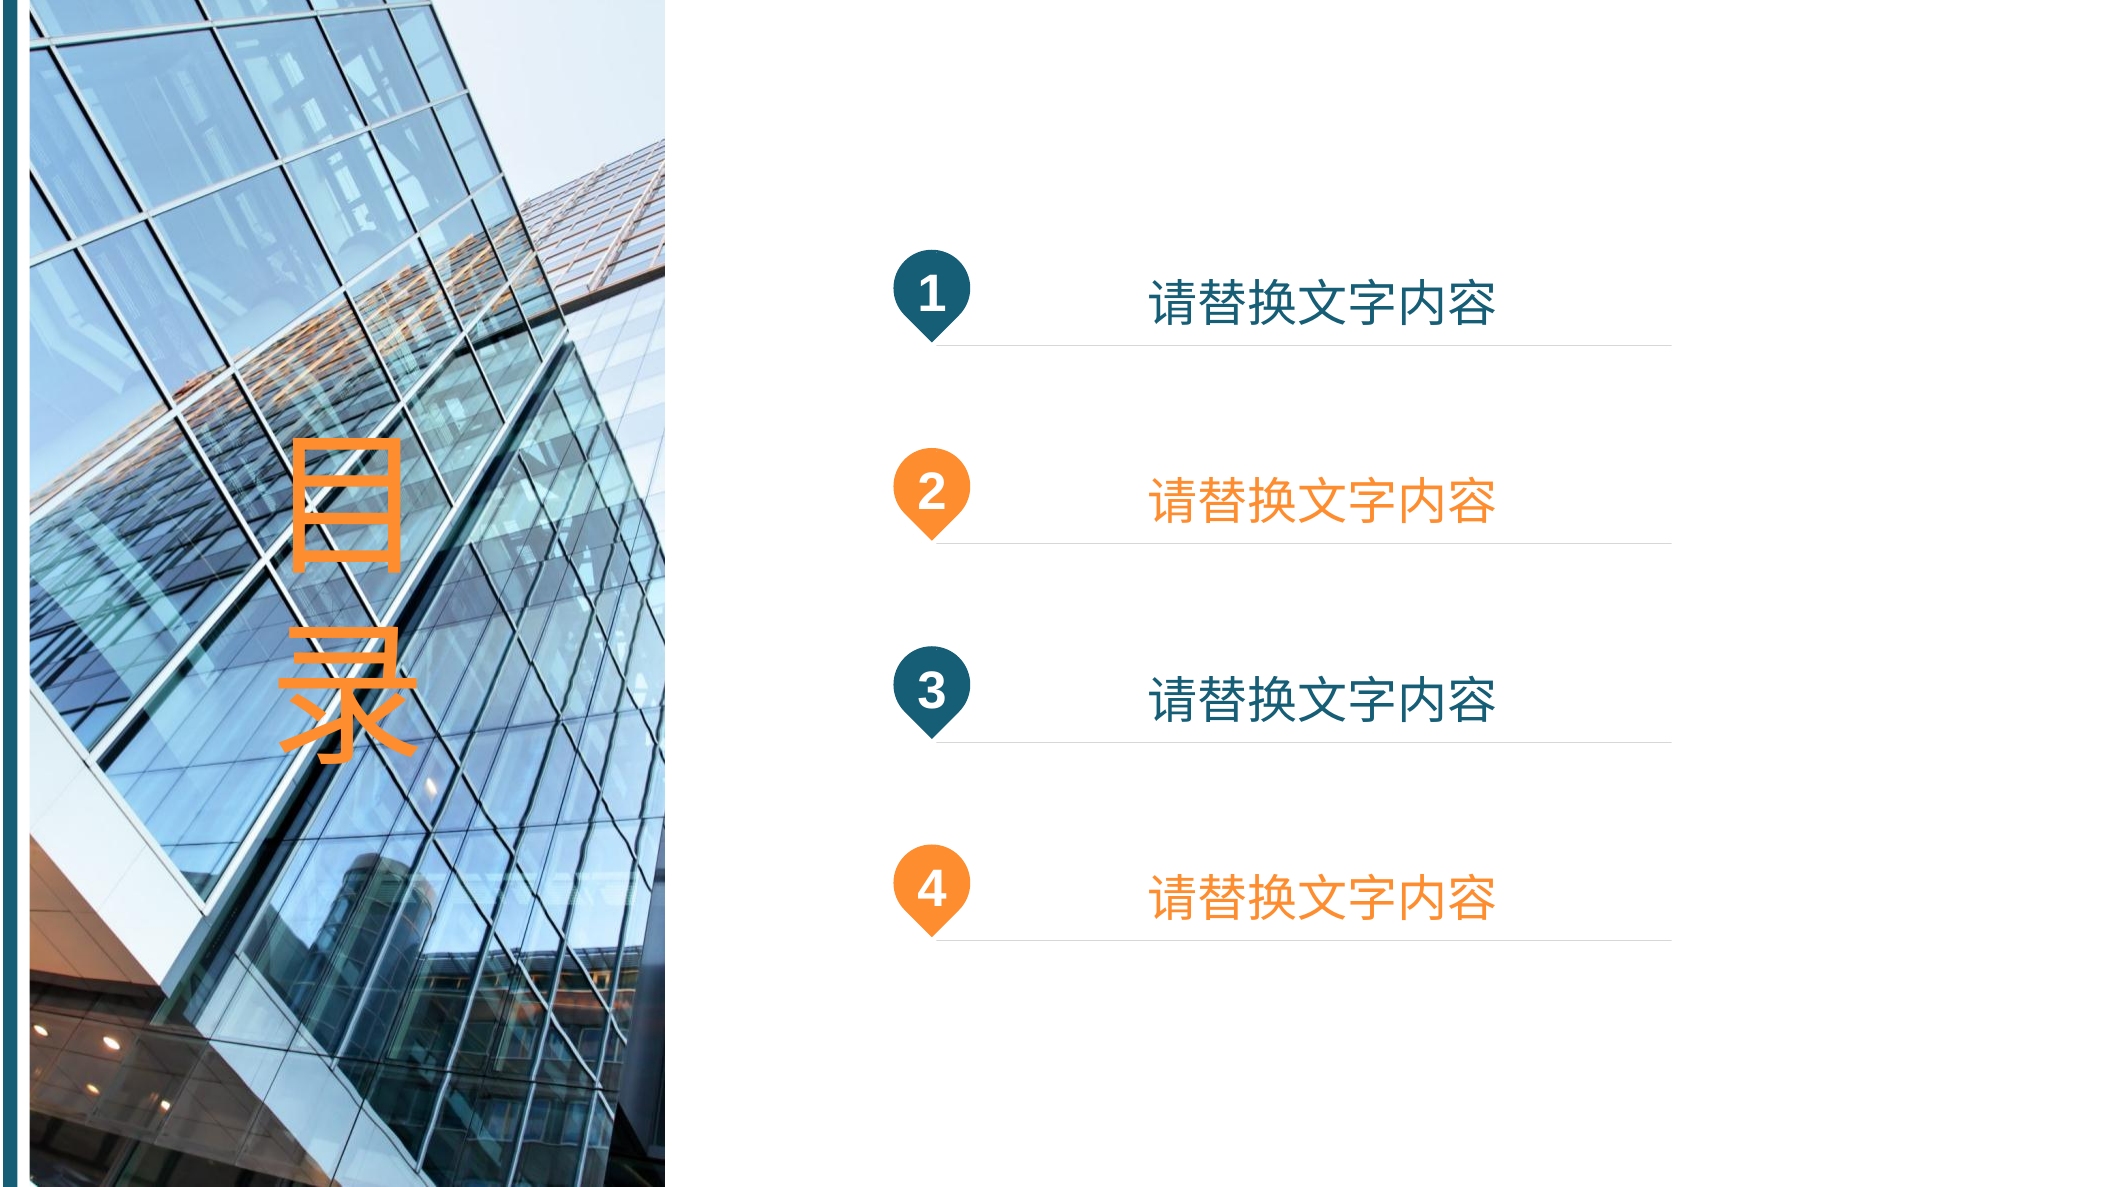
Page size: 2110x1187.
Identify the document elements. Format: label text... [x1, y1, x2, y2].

text_box 4 [893, 844, 971, 938]
text_box [2, 0, 19, 1187]
text_box 目 录 [29, 0, 666, 1187]
text_box 1 [893, 249, 971, 343]
text_box 3 [893, 646, 971, 739]
text_box 2 [893, 447, 971, 541]
